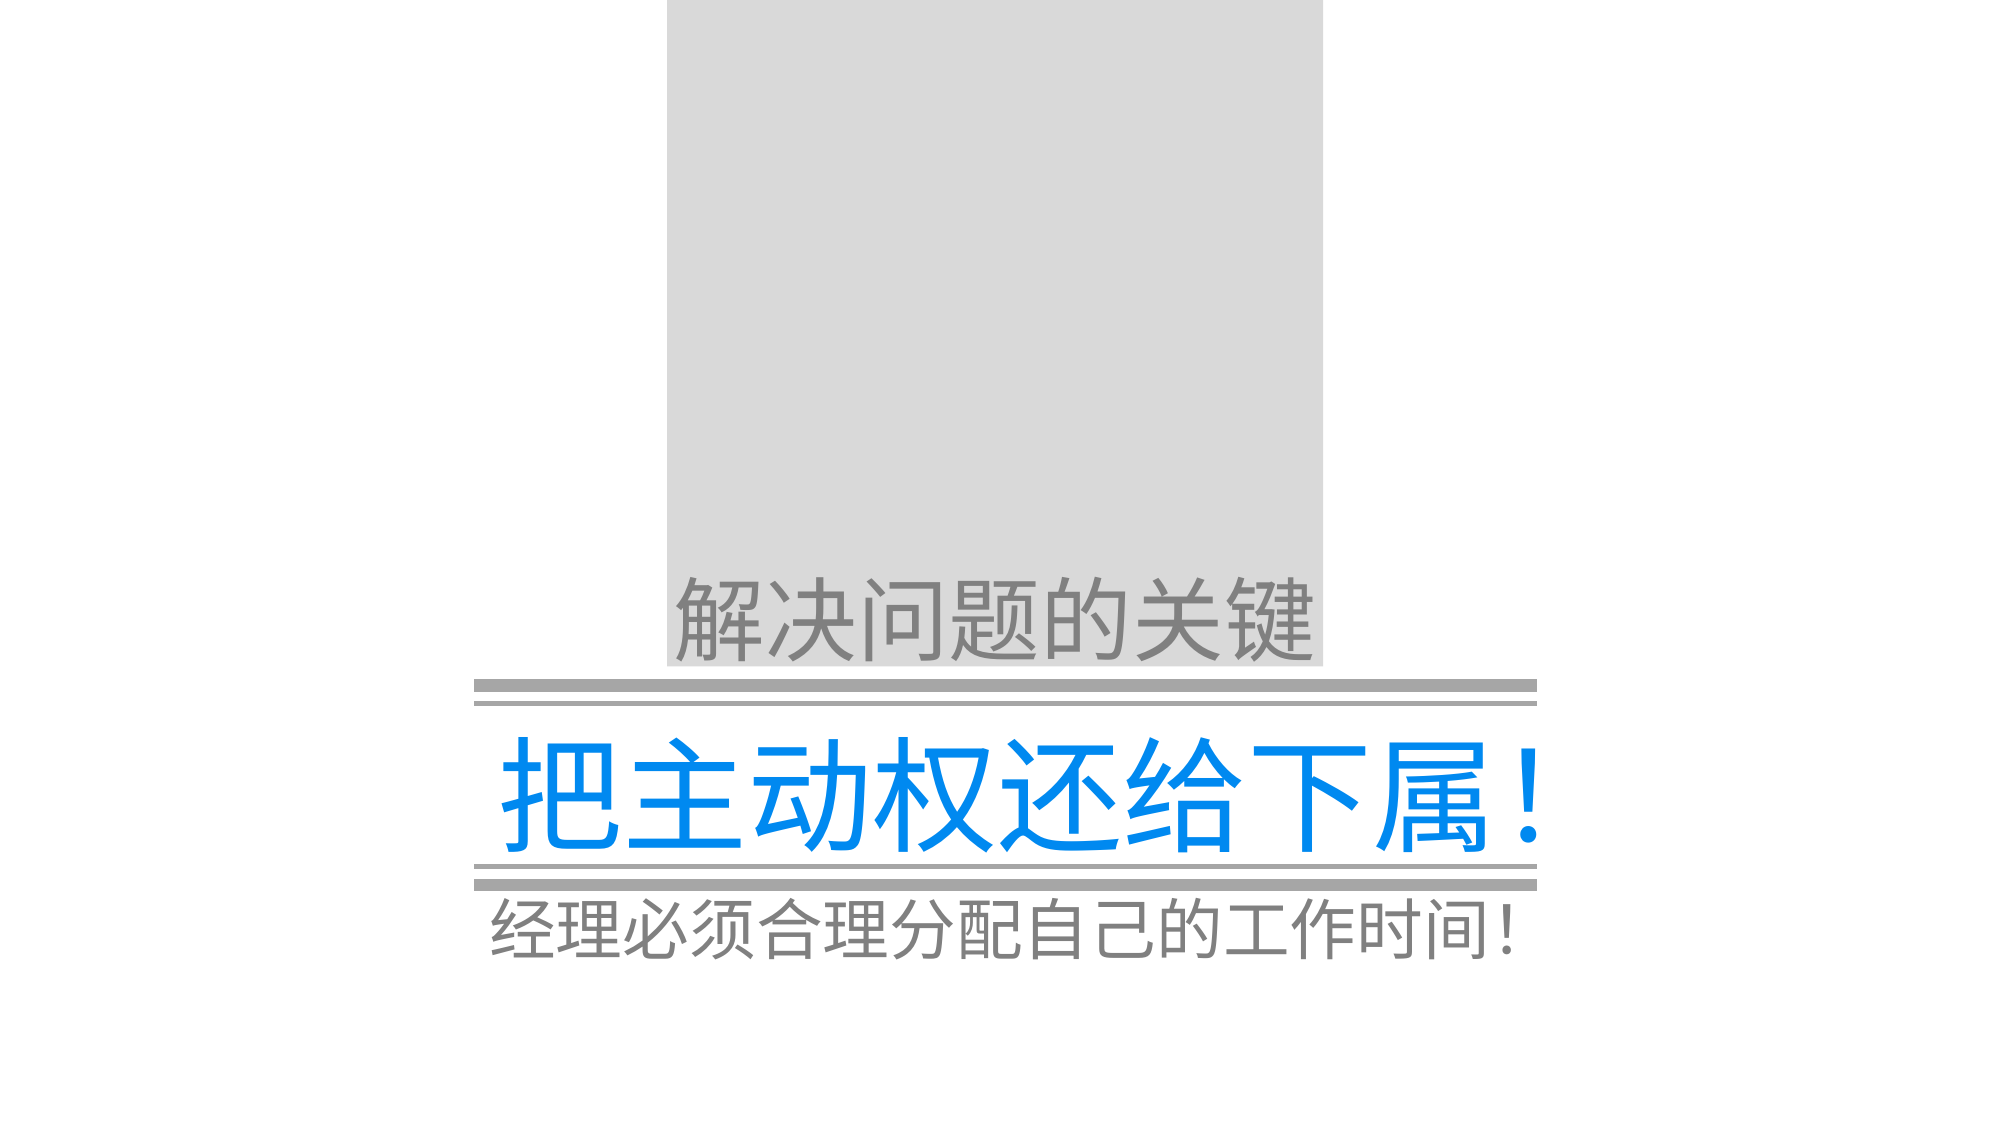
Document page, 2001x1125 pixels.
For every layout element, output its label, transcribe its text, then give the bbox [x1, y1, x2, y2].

text_box [666, 0, 1324, 555]
text_box 解决问题的关键 [380, 555, 1610, 681]
text_box 把主动权还给下属！ [482, 709, 1638, 875]
text_box 经理必须合理分配自己的工作时间！ [474, 880, 1588, 976]
